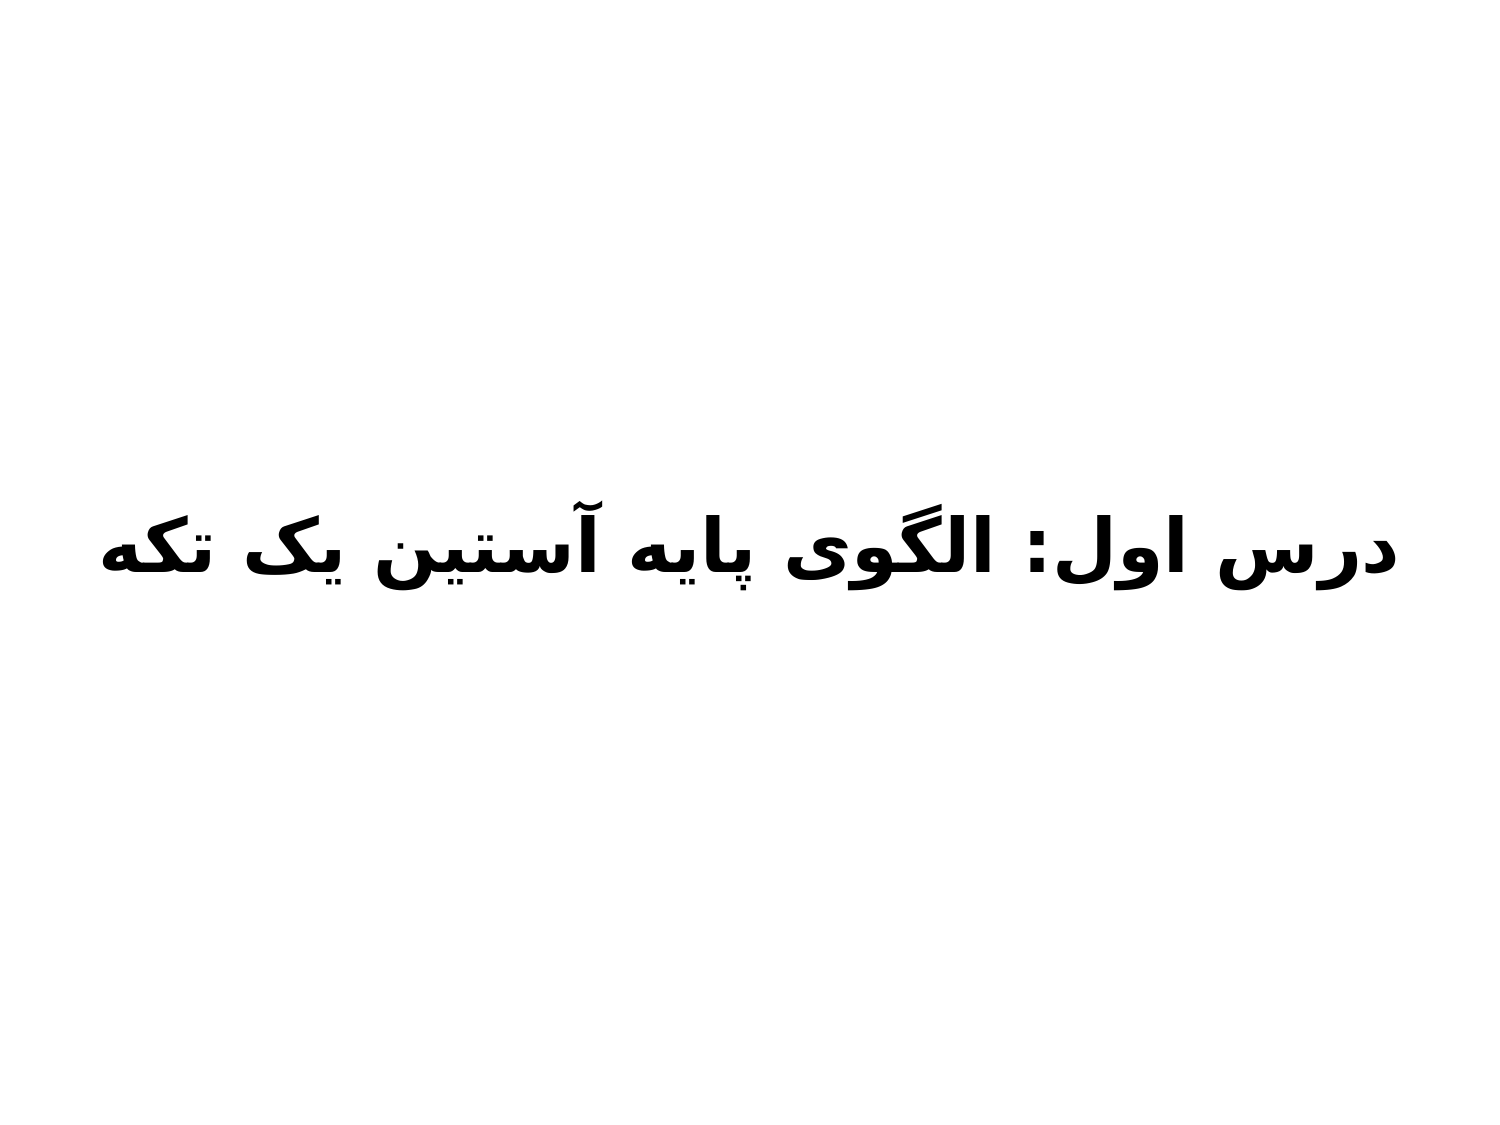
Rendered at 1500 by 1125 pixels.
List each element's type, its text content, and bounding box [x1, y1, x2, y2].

list درس اول: الگوی پایه آستین یک تکه [75, 174, 1425, 1005]
